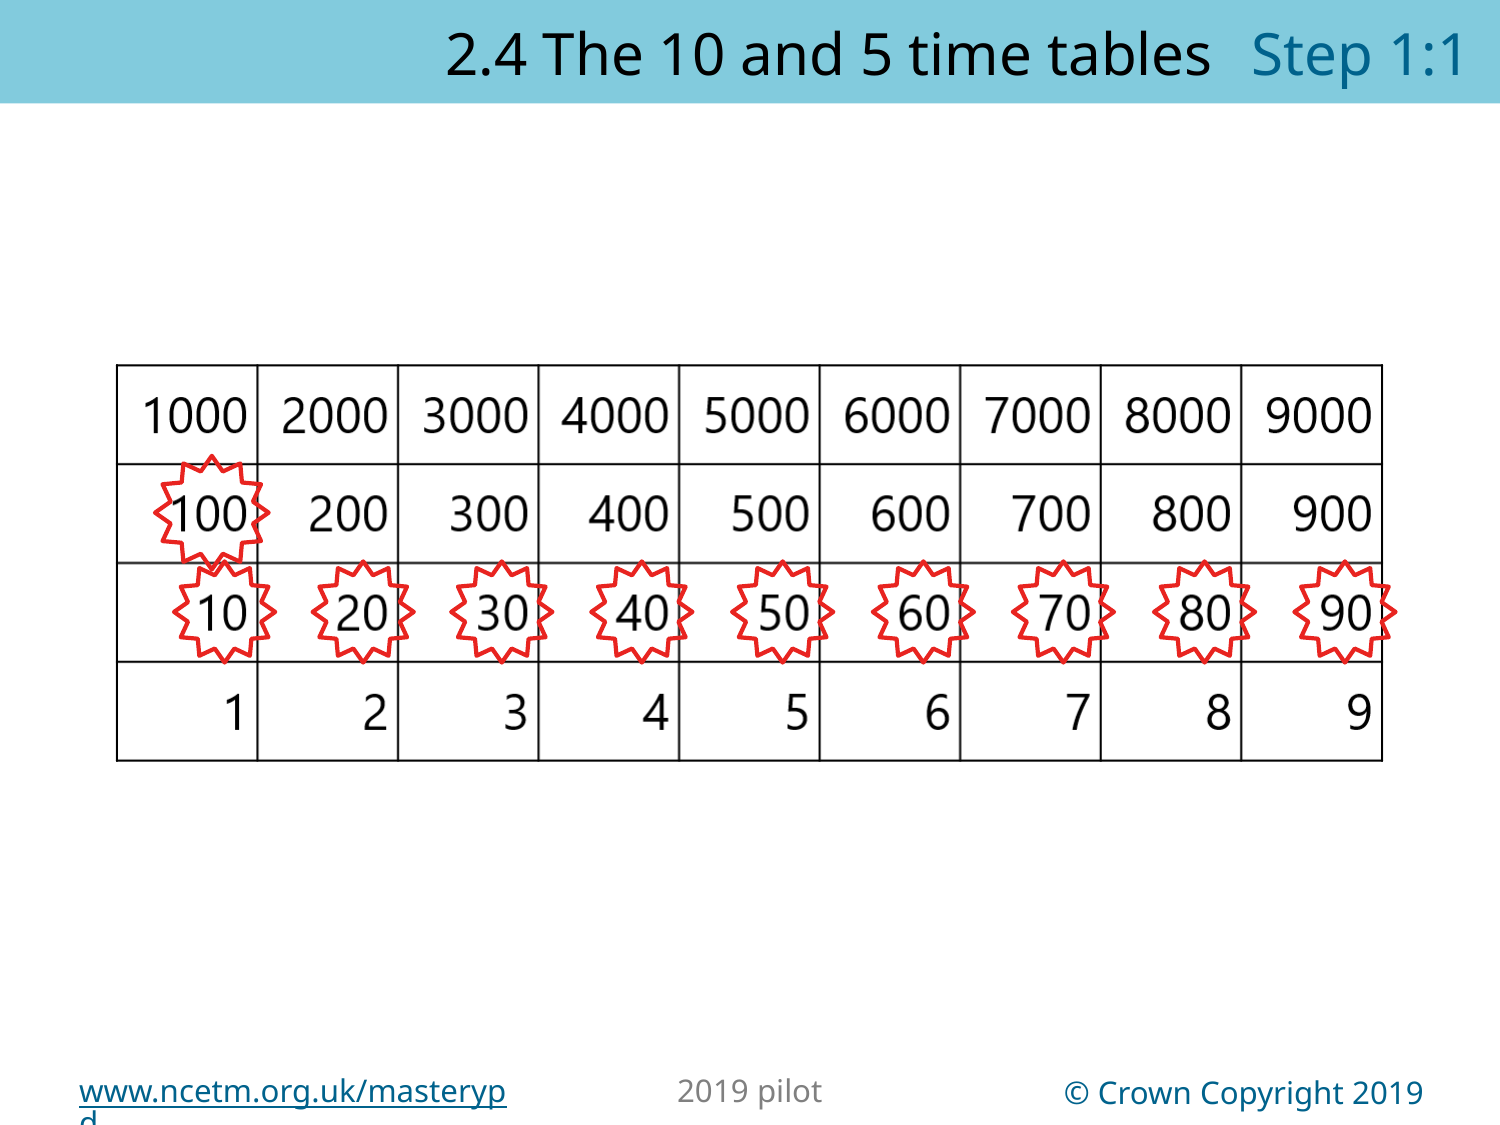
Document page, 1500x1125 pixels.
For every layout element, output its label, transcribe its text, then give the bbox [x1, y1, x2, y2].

list 2.4 The 10 and 5 time tables Step 1:1 [0, 0, 1500, 104]
text_box [1389, 607, 1396, 617]
picture [115, 364, 1385, 771]
